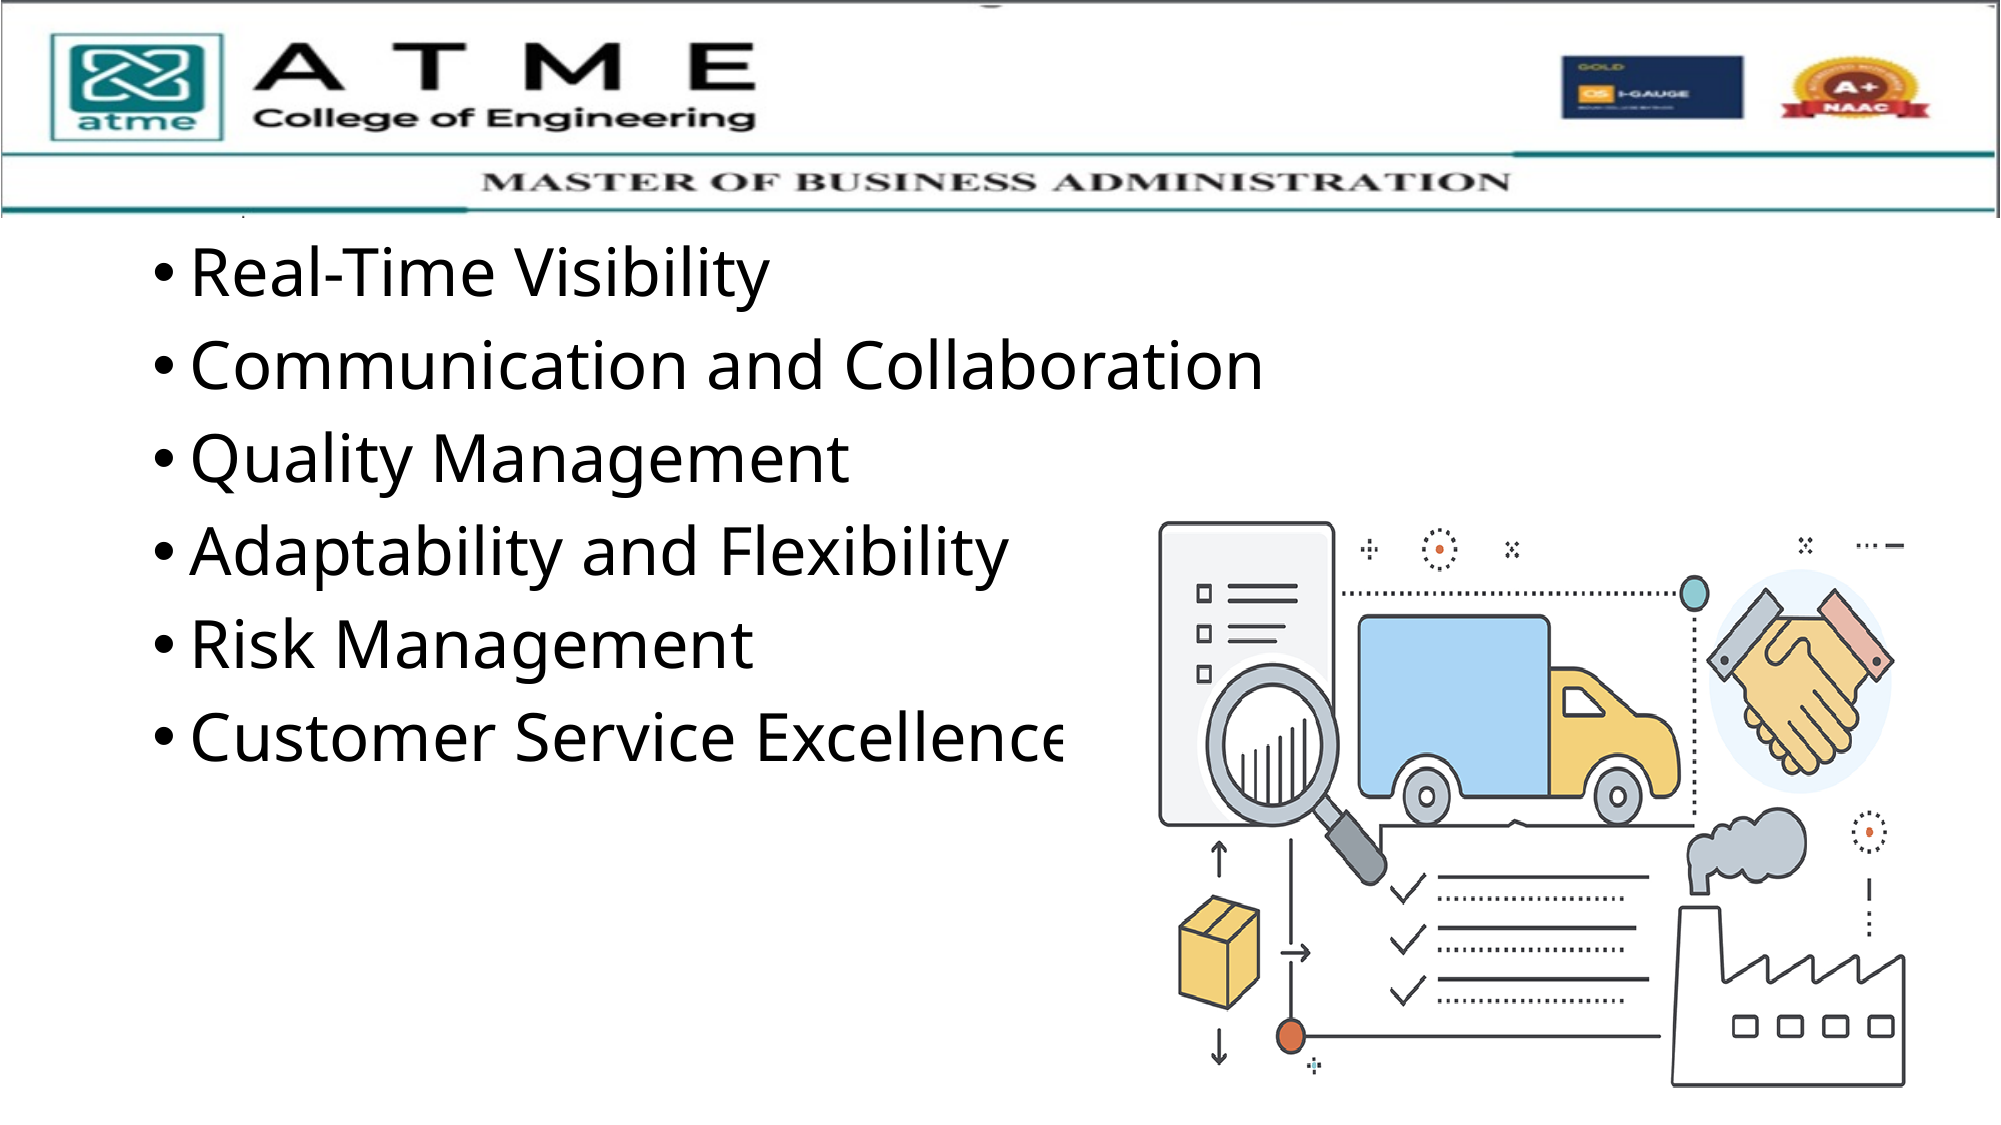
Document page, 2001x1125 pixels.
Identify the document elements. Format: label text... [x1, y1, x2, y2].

picture [1, 0, 2000, 218]
list Real-Time Visibility Communication and Collaboration Quality Management Adaptability and Flexibility Risk Management Customer Service Excellence [137, 231, 1863, 1014]
picture [1063, 465, 2000, 1125]
